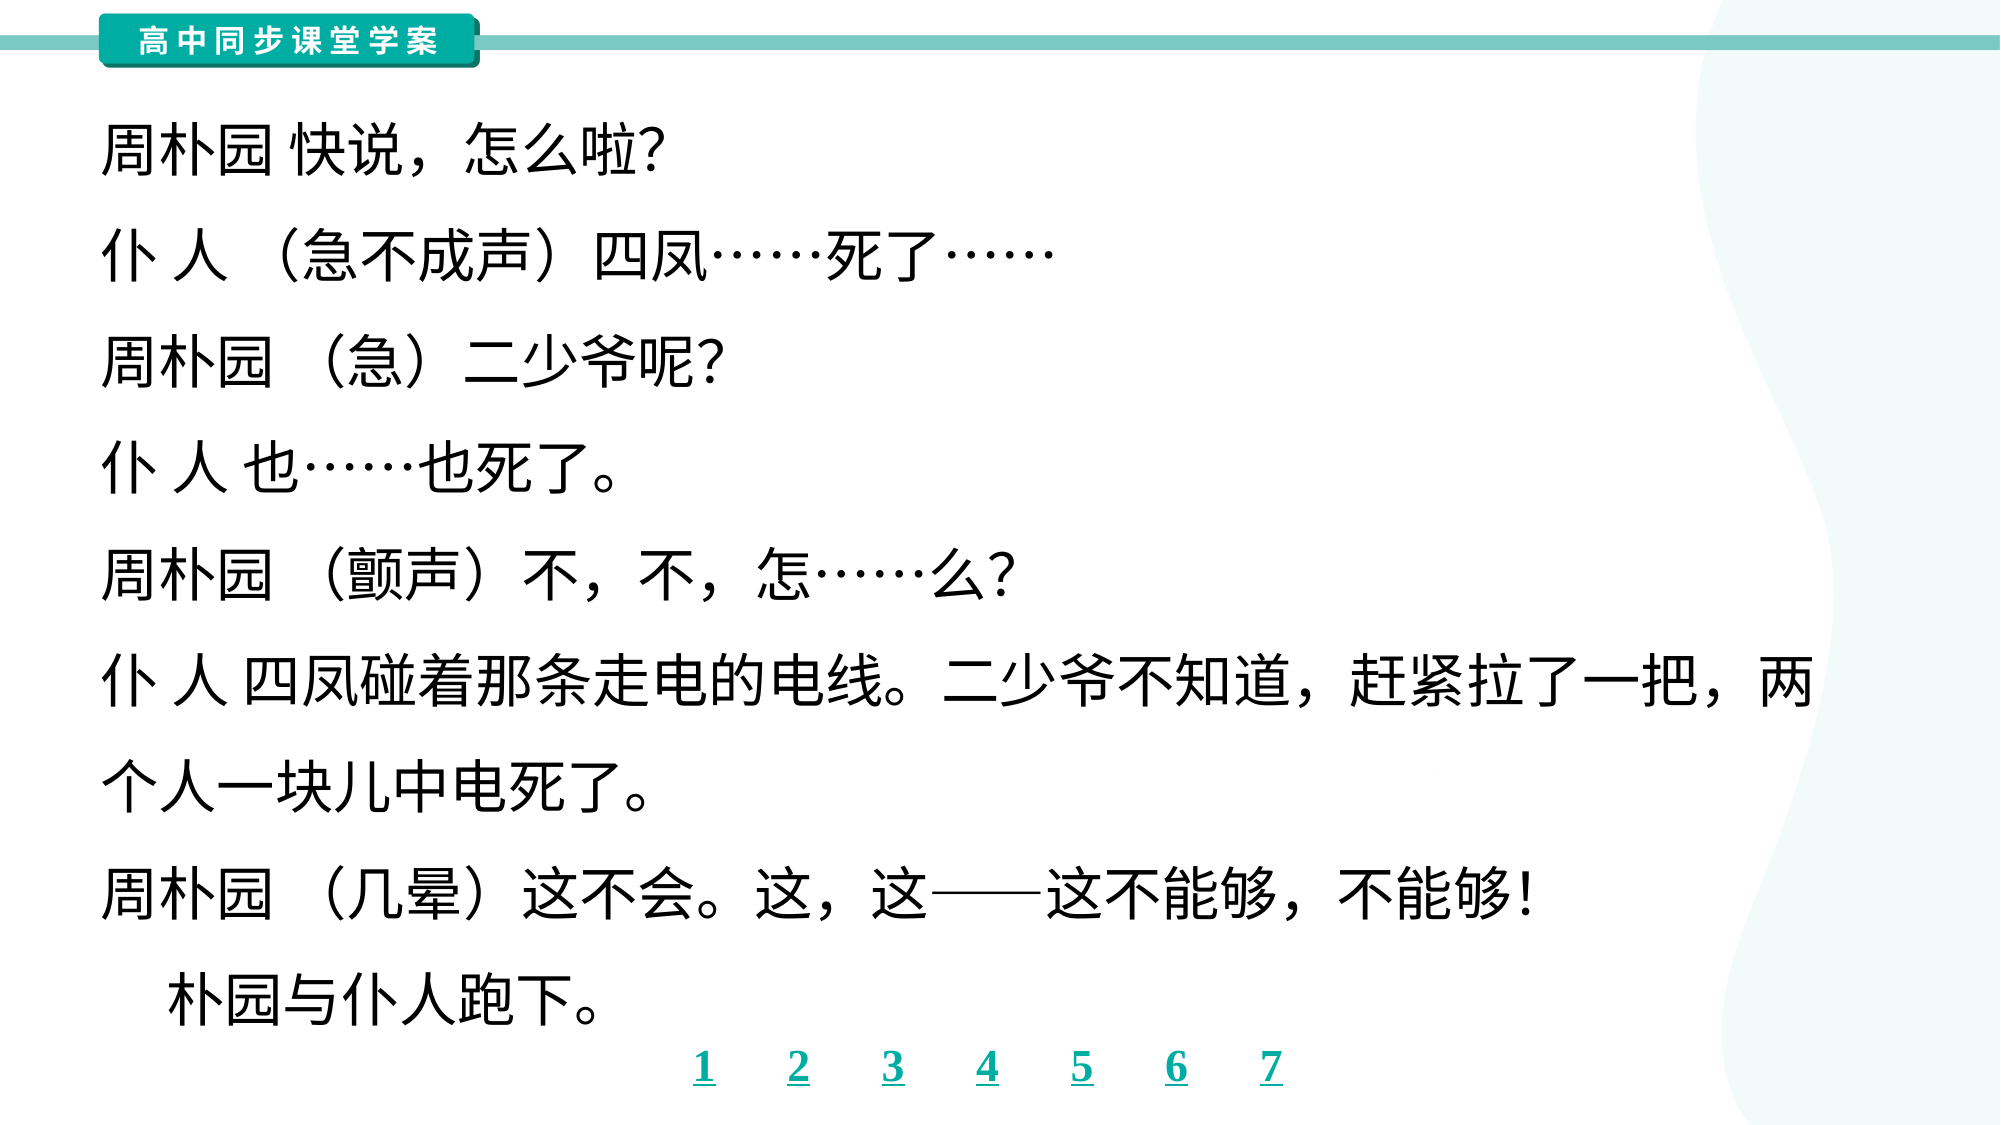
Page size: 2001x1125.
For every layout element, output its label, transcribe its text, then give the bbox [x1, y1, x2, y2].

picture [0, 0, 2000, 1125]
text_box 周朴园 快说，怎么啦？ 仆 人 （急不成声）四凤……死了…… 周朴园 （急）二少爷呢？ 仆 人 也……也死了。 周朴园 （颤声）不，不，怎……么？ 仆 人 四凤碰着那条走电的电线。二少爷不知道，赶紧拉了一把，两 个人一块儿中电死了。 周朴园 （几晕）这不会。这，这——这不能够，不能够！ 朴园与仆人跑下。 [100, 76, 1899, 1033]
